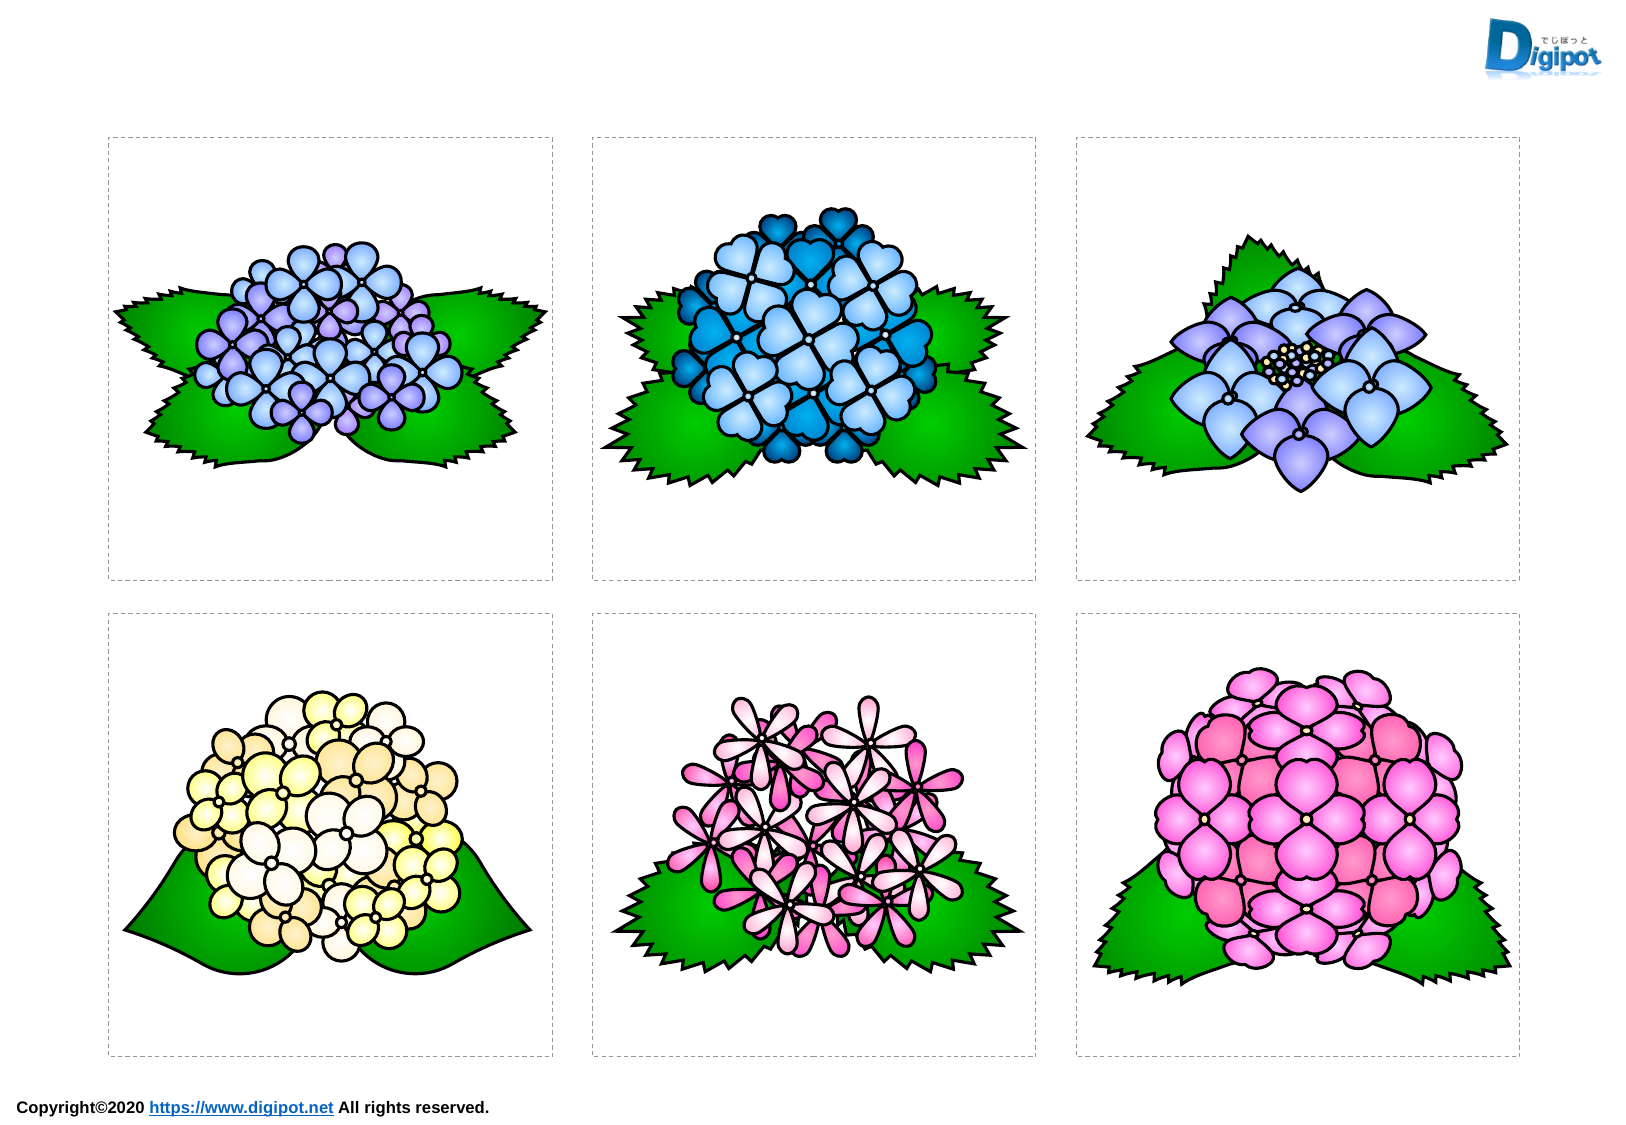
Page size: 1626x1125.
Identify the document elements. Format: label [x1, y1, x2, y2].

text_box [612, 692, 1024, 971]
text_box [1080, 669, 1524, 982]
text_box [602, 208, 1026, 485]
picture [1485, 18, 1602, 82]
text_box [165, 685, 490, 974]
text_box [1084, 233, 1510, 492]
text_box [112, 242, 549, 468]
